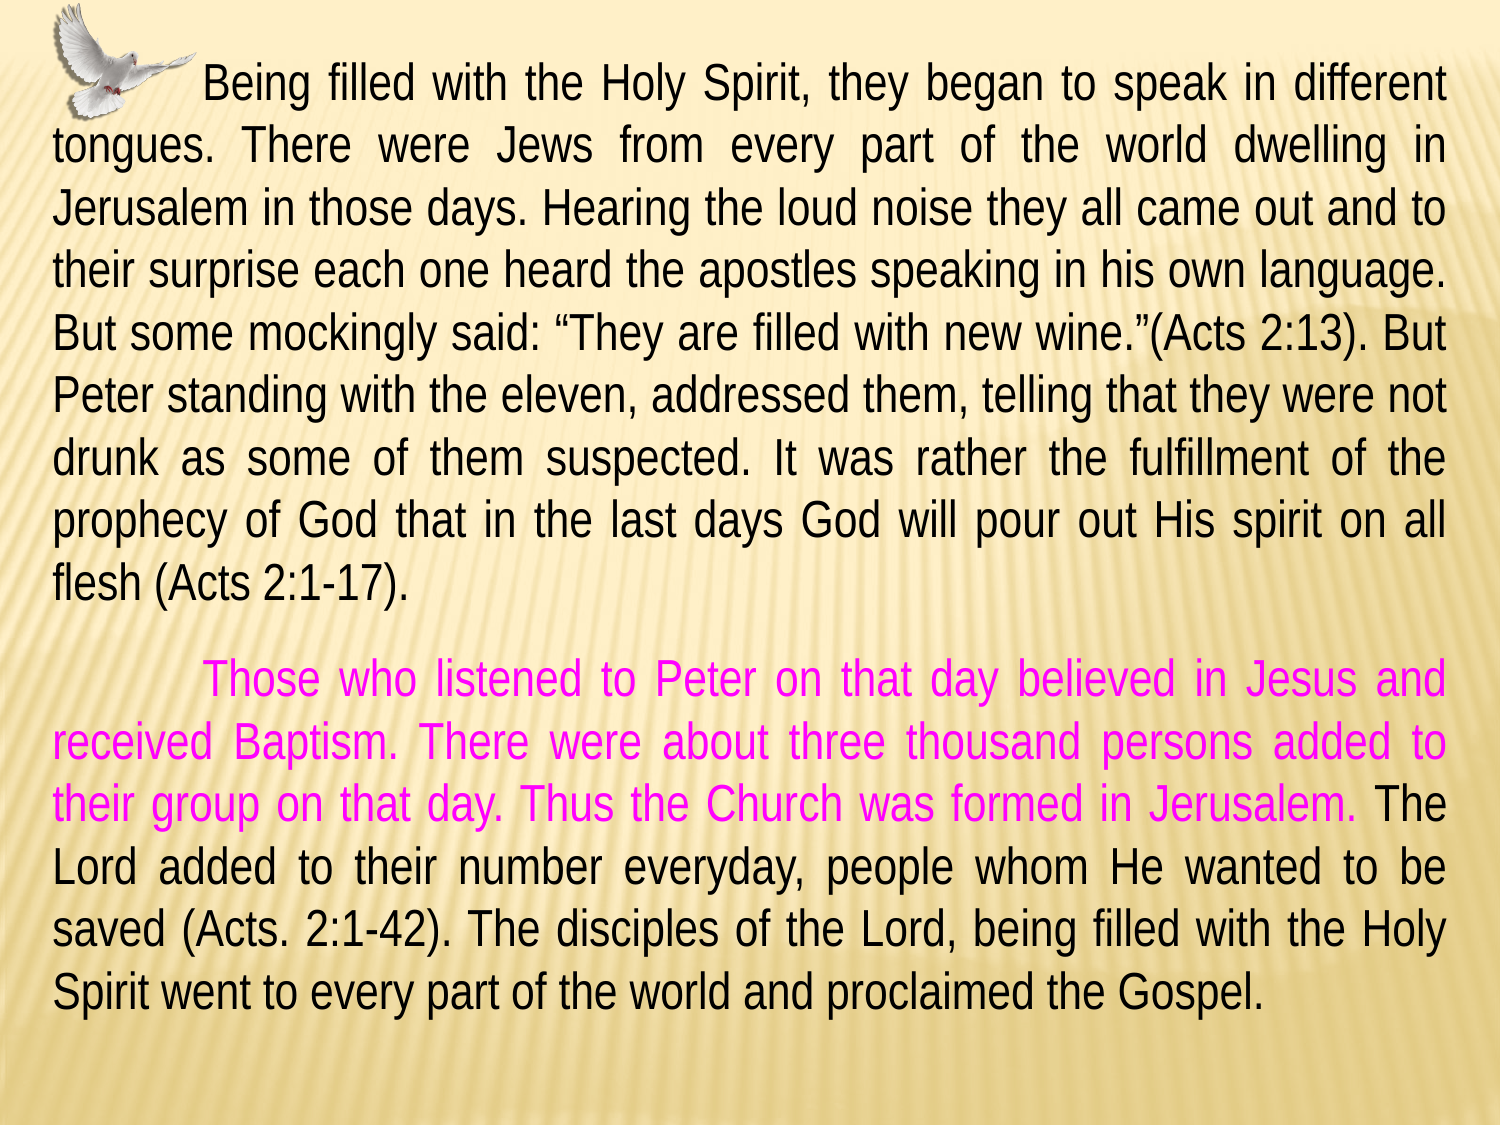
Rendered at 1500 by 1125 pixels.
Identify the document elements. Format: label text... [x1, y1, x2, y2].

text_box Being filled with the Holy Spirit, they began to speak in different tongues. There were Jews from every part of the world dwelling in Jerusalem in those days. Hearing the loud noise they all came out and to their surprise each one heard the apostles speaking in his own language. But some mockingly said: “They are filled with new wine.”(Acts 2:13). But Peter standing with the eleven, addressed them, telling that they were not drunk as some of them suspected. It was rather the fulfillment of the prophecy of God that in the last days God will pour out His spirit on all flesh (Acts 2:1-17). [37, 40, 1463, 618]
text_box Those who listened to Peter on that day believed in Jesus and received Baptism. There were about three thousand persons added to their group on that day. Thus the Church was formed in Jerusalem. The Lord added to their number everyday, people whom He wanted to be saved (Acts. 2:1-42). The disciples of the Lord, being filled with the Holy Spirit went to every part of the world and proclaimed the Gospel. [37, 637, 1463, 1028]
picture [49, 0, 201, 122]
